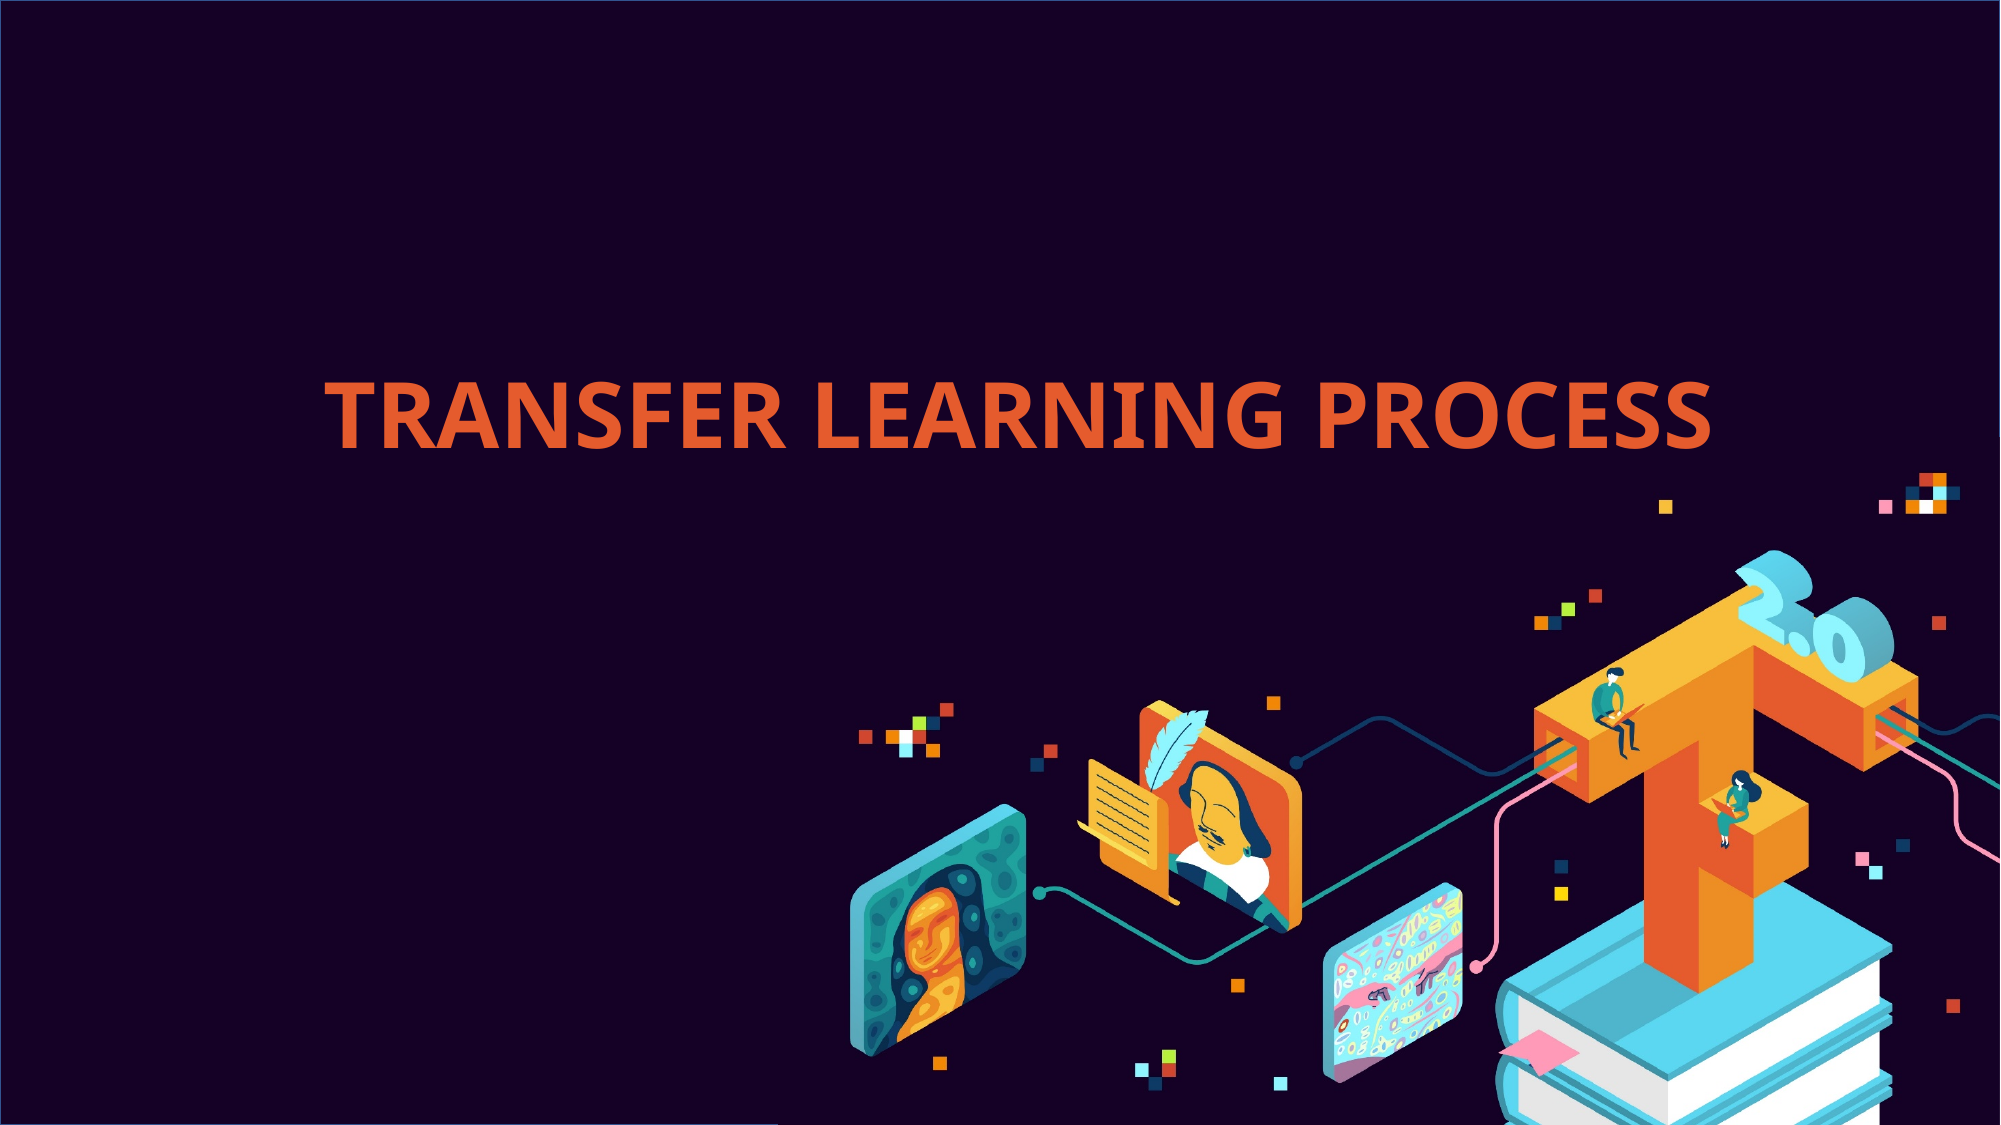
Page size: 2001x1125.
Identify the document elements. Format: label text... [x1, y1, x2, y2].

text_box TRANSFER LEARNING PROCESS [213, 349, 1826, 475]
picture [777, 437, 2000, 1125]
text_box [0, 0, 2000, 1125]
